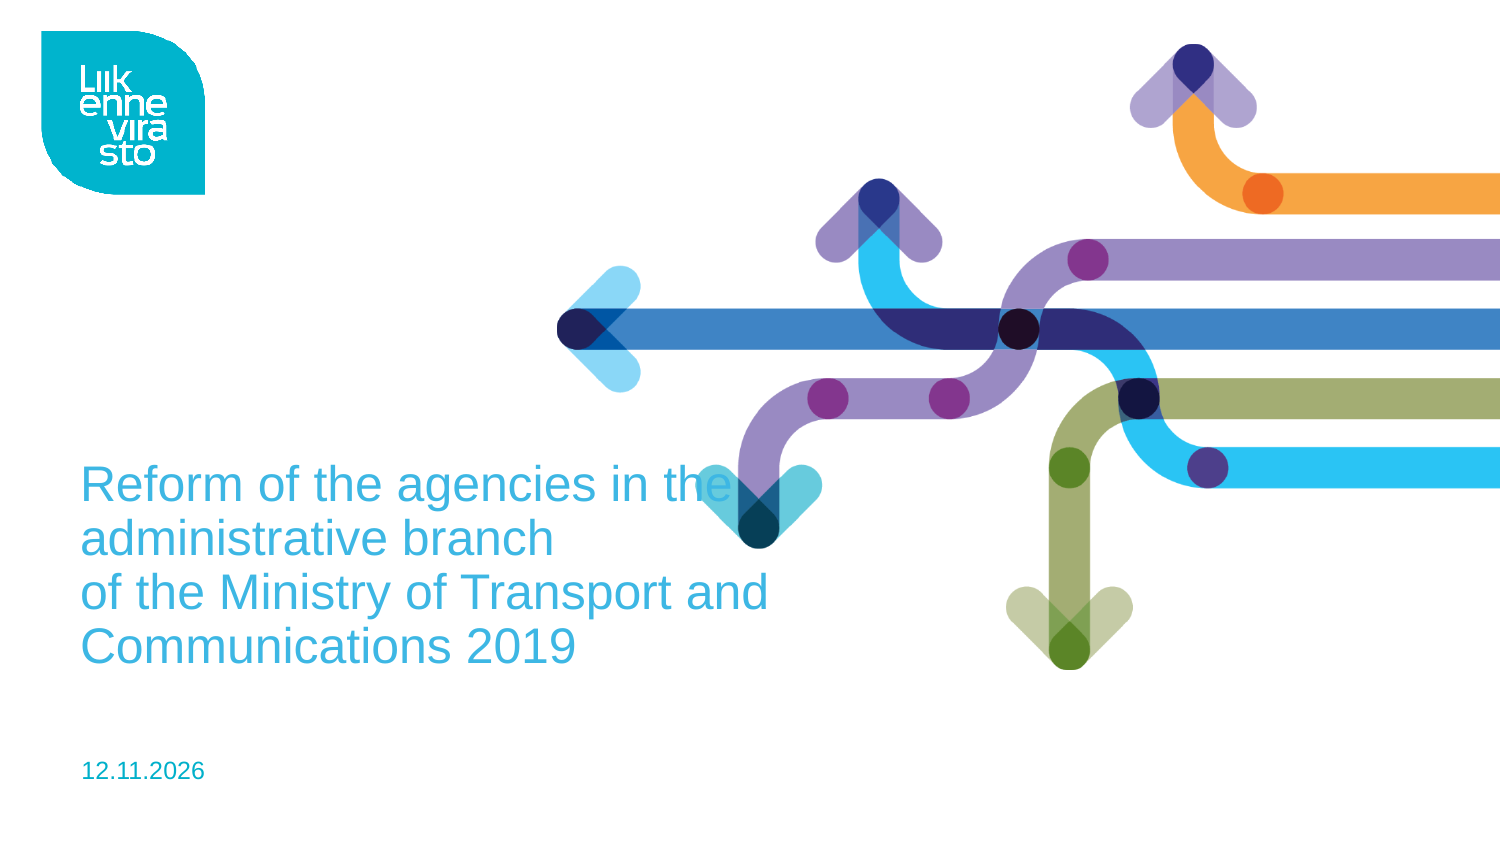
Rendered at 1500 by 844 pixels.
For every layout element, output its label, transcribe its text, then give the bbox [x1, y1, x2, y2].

picture [558, 45, 1500, 670]
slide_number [66, 748, 404, 794]
picture [41, 20, 332, 199]
title Reform of the agencies in the administrative branch of the Ministry of Transport and Communications 2019 [64, 555, 887, 683]
